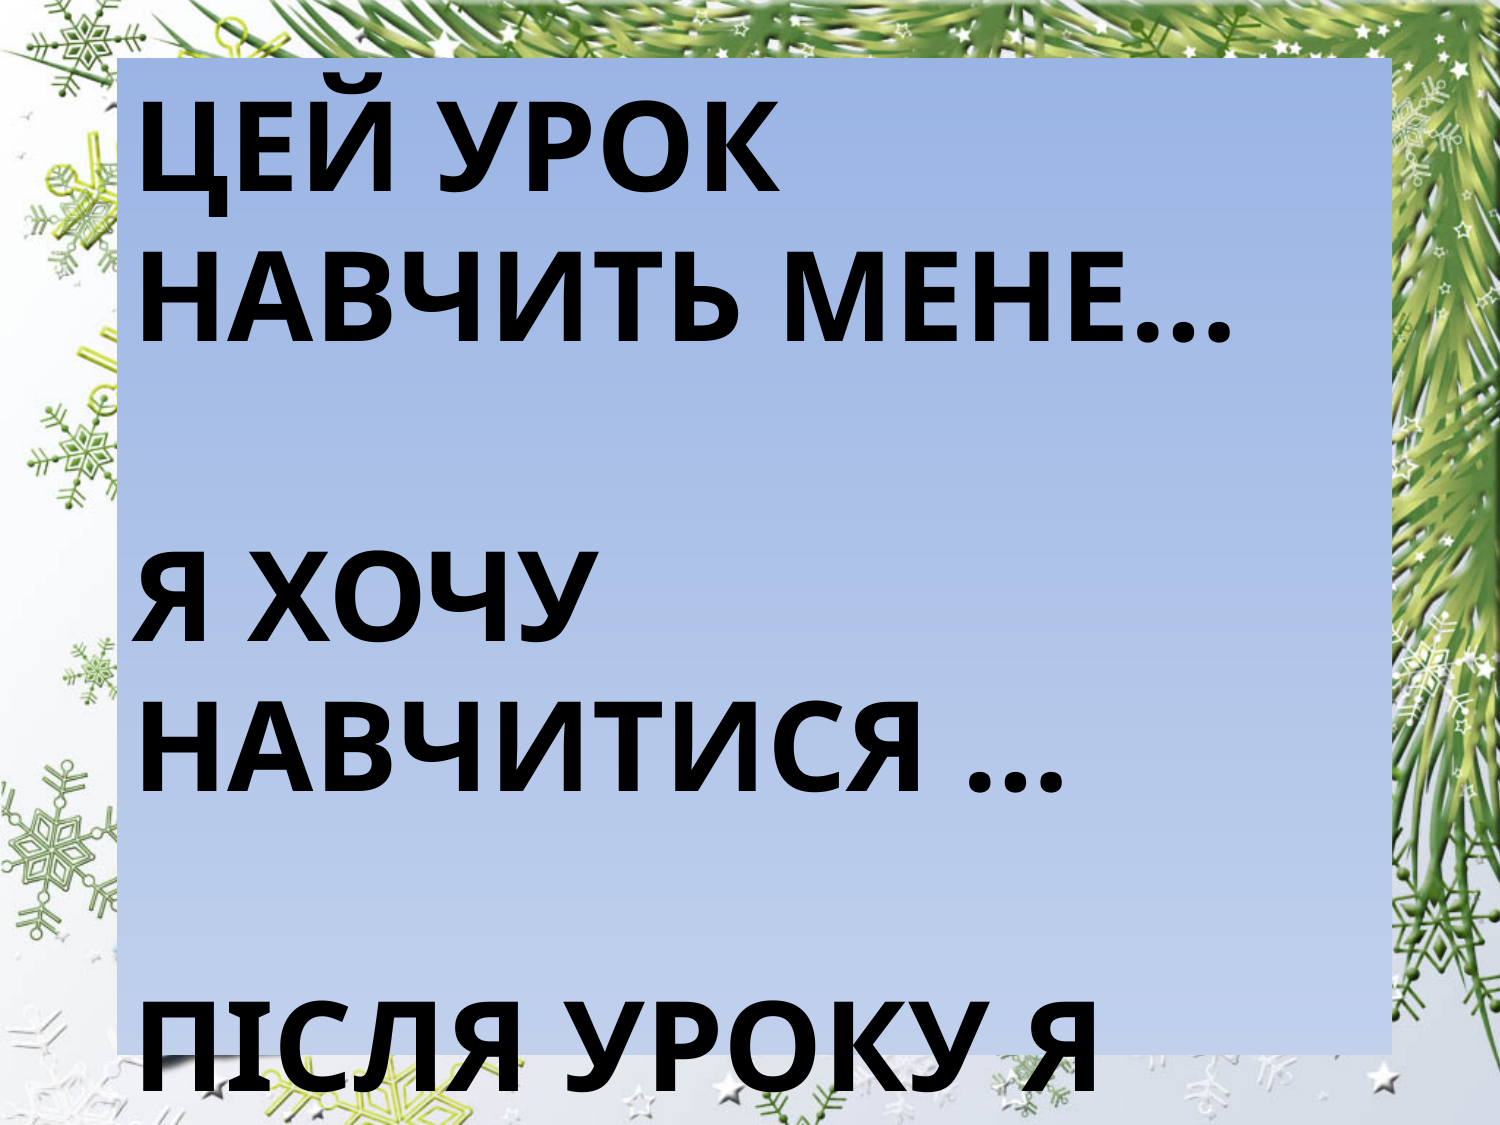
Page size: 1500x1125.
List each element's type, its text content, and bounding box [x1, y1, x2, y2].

picture [0, 0, 1500, 1125]
title Цей урок навчить мене… Я хочу навчитися … Після уроку я зможу… [117, 58, 1393, 1055]
